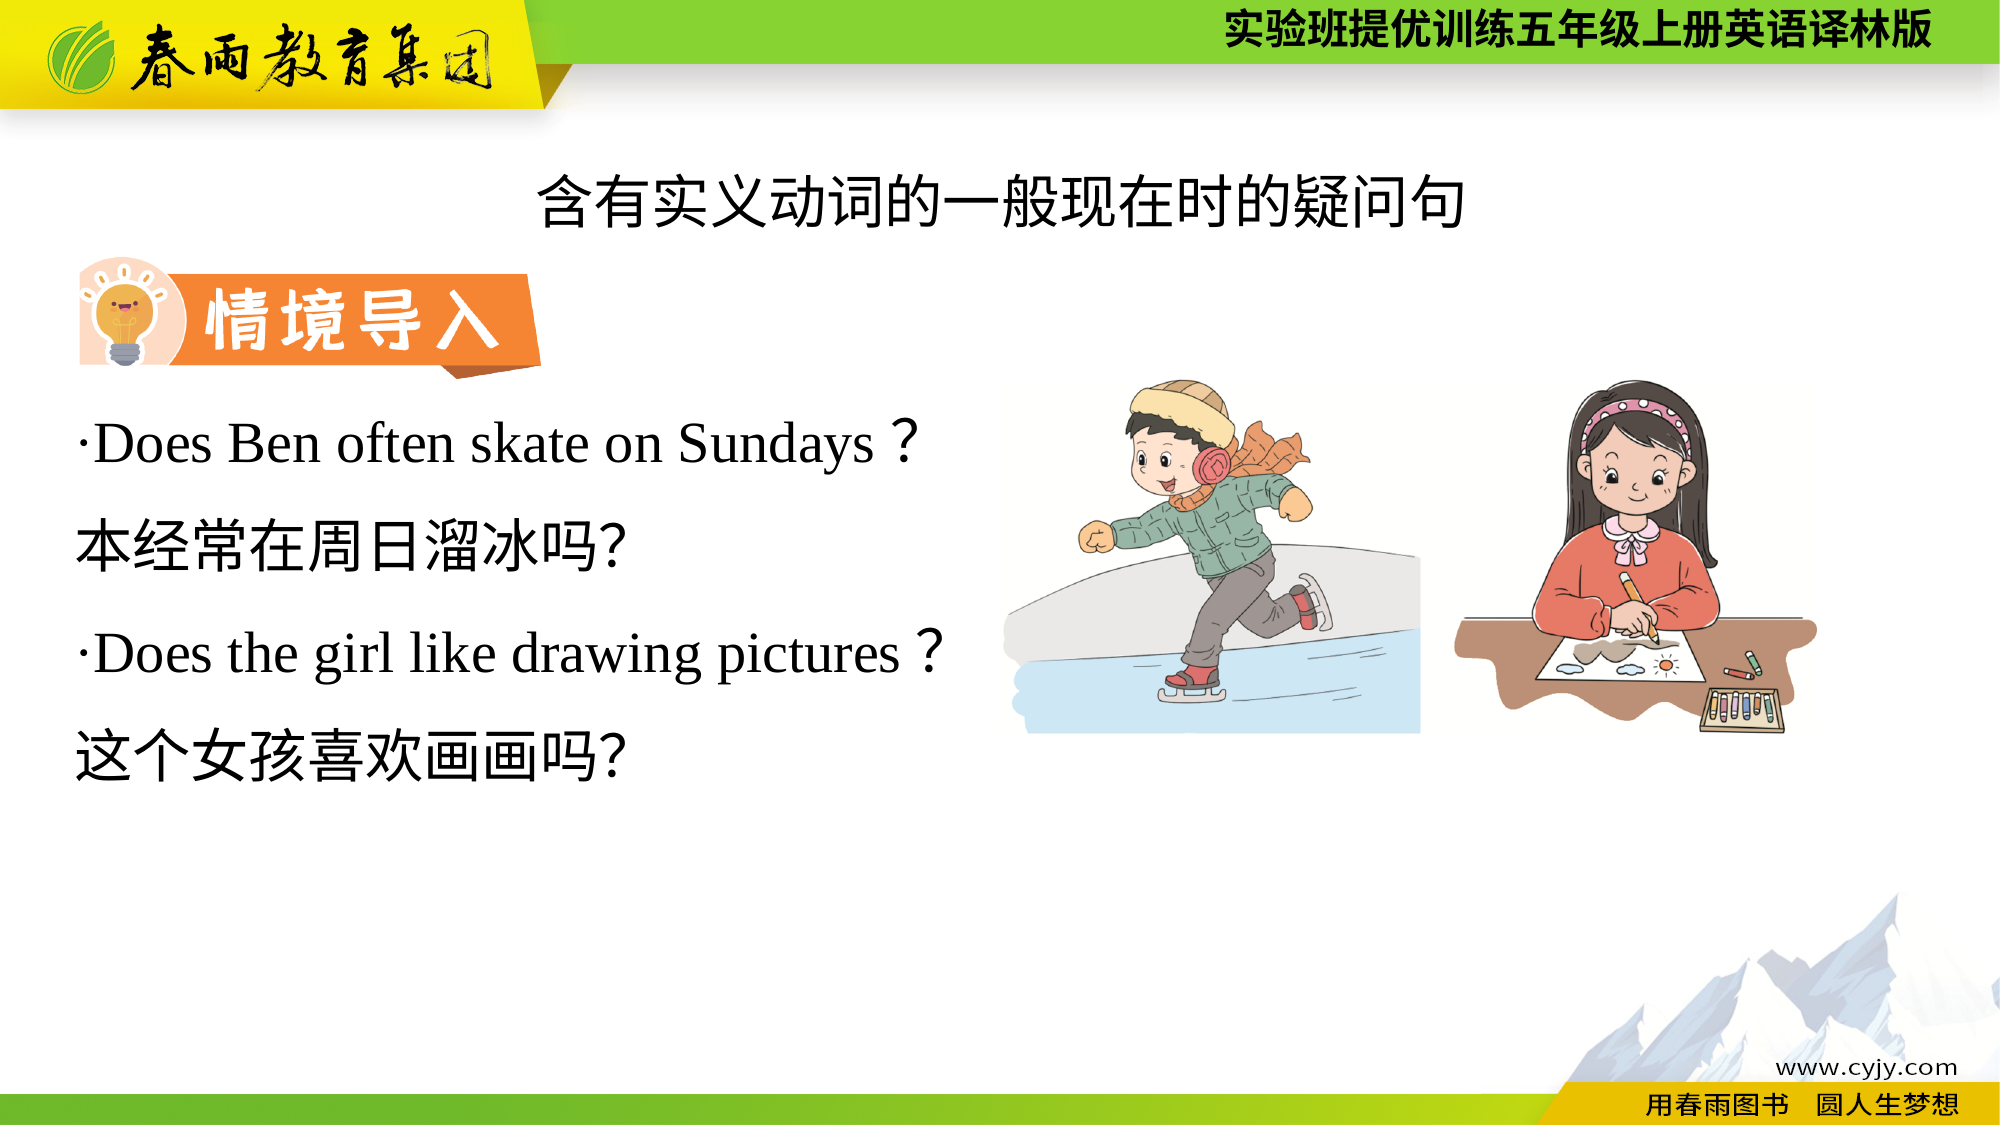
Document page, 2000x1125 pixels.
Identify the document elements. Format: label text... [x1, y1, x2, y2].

list 含有实义动词的一般现在时的疑问句 ·Does Ben often skate on Sundays？ 本经常在周日溜冰吗？ ·Does the girl like drawing pictures？ 这个女孩喜欢画画吗？ [59, 122, 1944, 804]
picture [0, 0, 2000, 1125]
